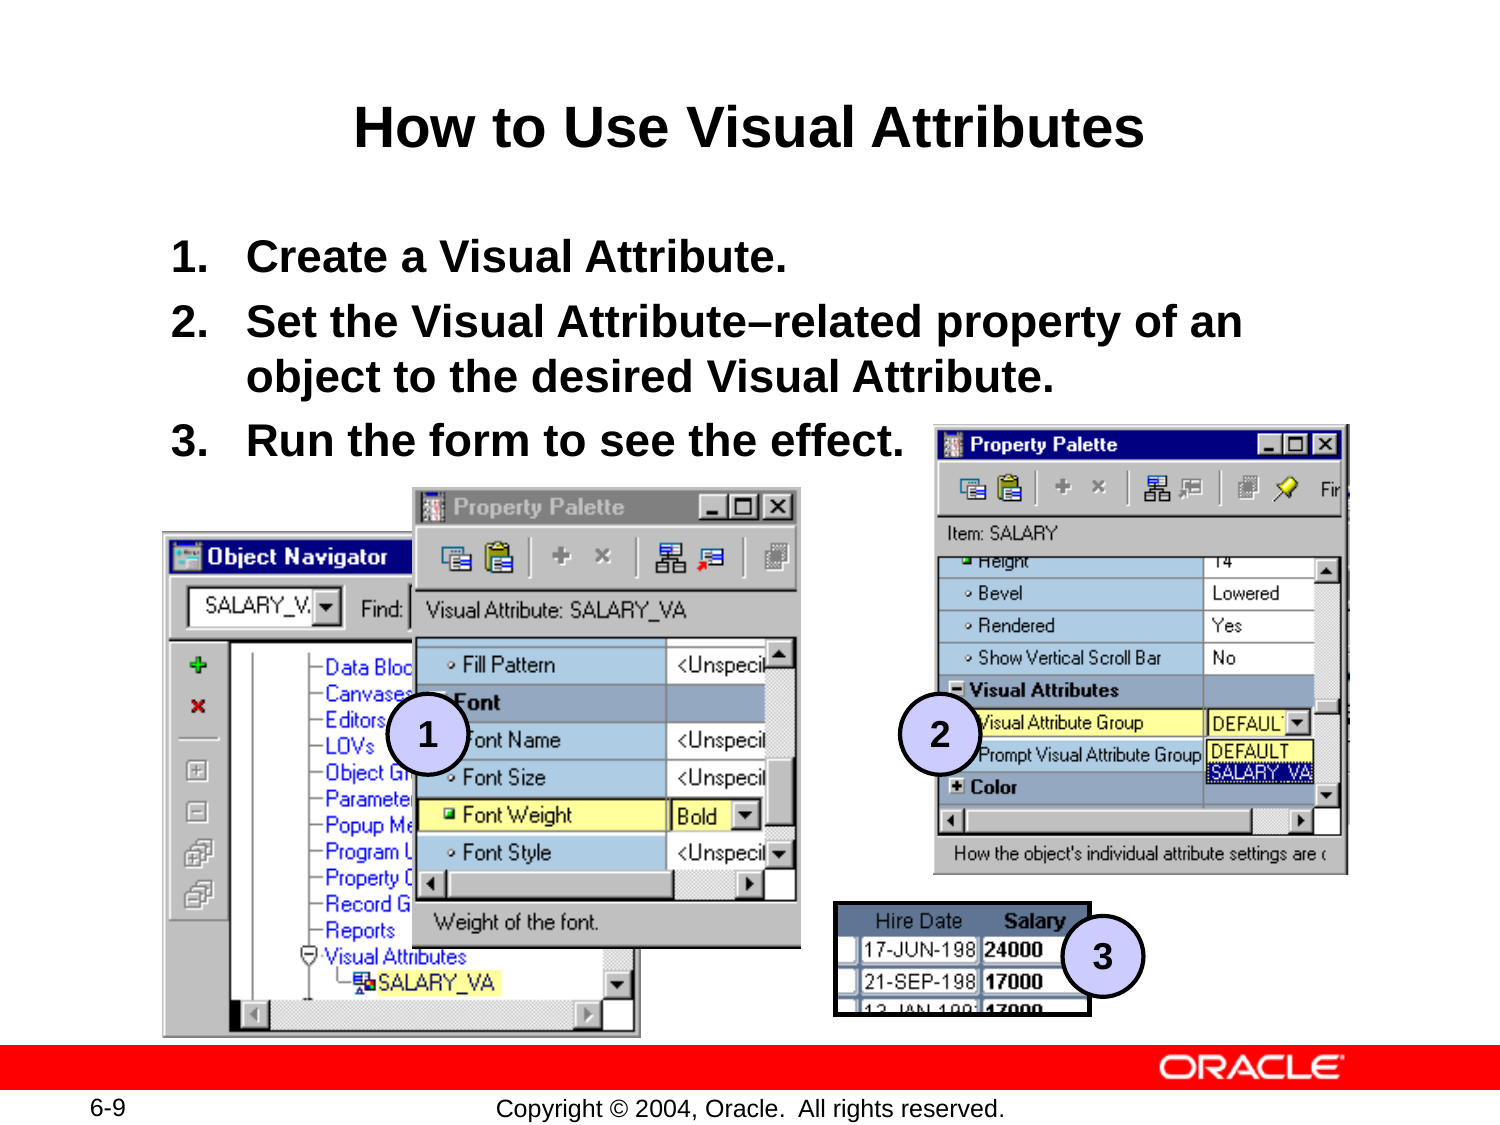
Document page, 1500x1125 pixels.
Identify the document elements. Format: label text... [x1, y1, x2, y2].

picture [837, 904, 1088, 1013]
picture [933, 424, 1351, 876]
text_box 2 [900, 695, 928, 773]
text_box 3 [1091, 915, 1144, 997]
picture [162, 487, 801, 1038]
list 1. Create a Visual Attribute. 2. Set the Visual Attribute–related property of an object to the desired Visual Attribute. 3. Run the form to see the effect. [149, 224, 1351, 472]
title How to Use Visual Attributes [149, 87, 1351, 224]
